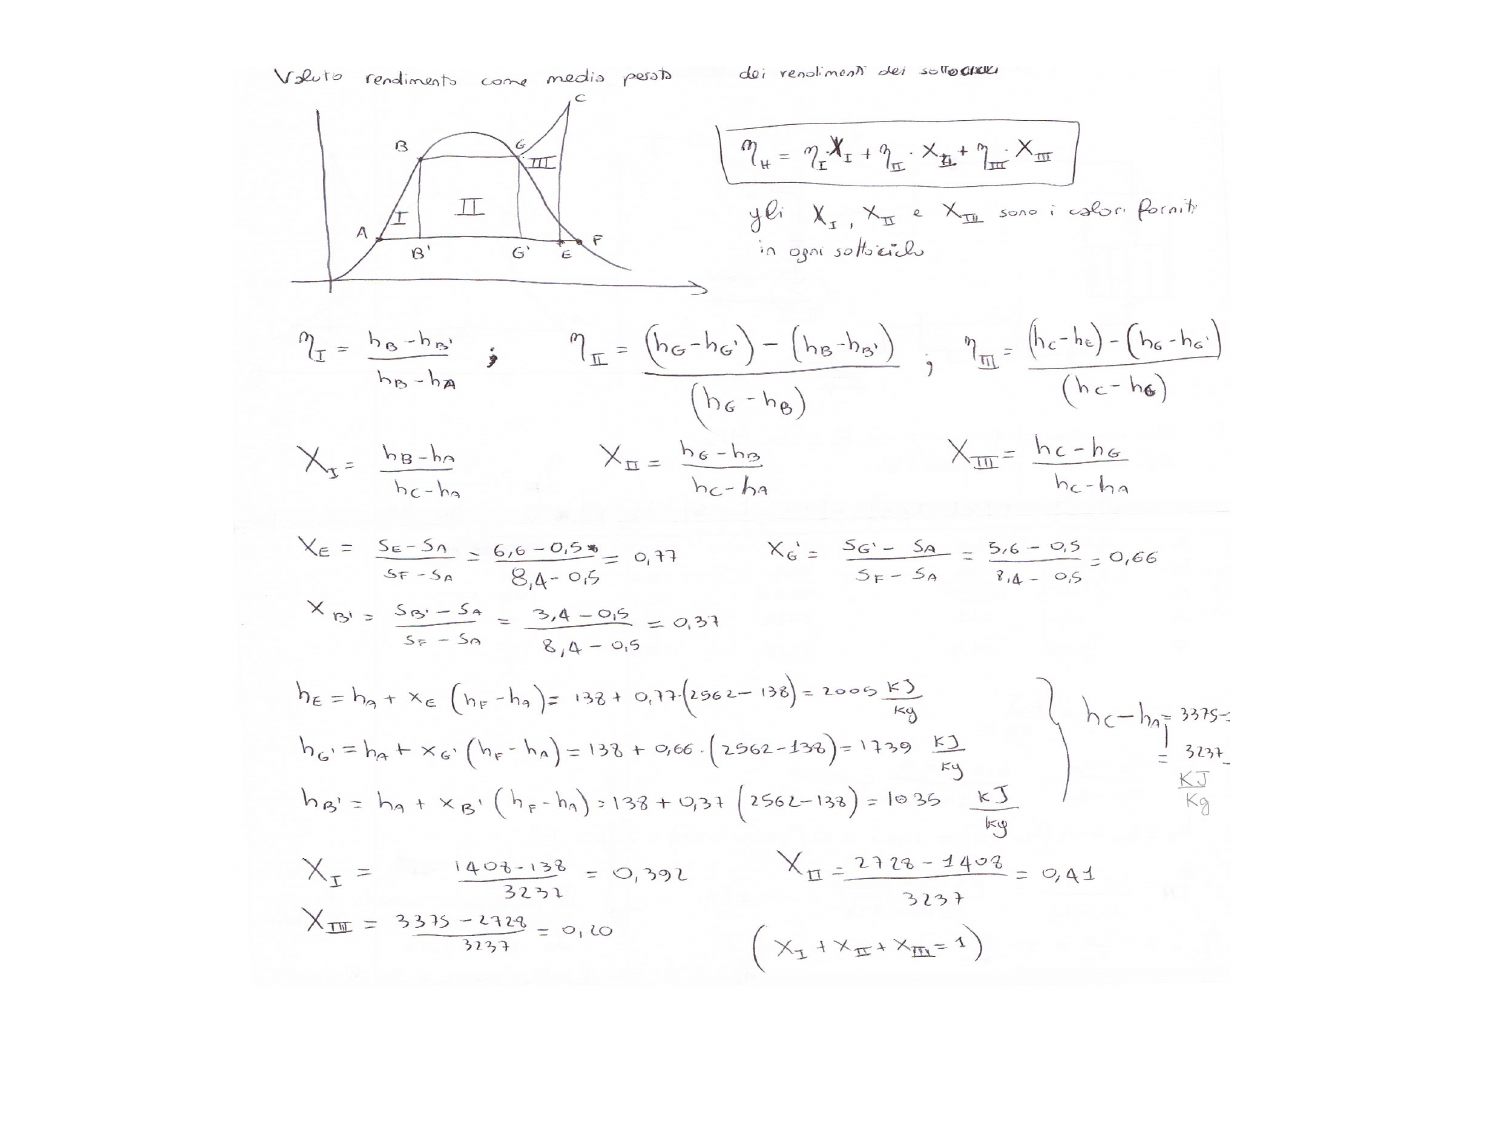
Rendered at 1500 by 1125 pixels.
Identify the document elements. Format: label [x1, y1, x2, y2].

picture [218, 66, 1247, 1125]
